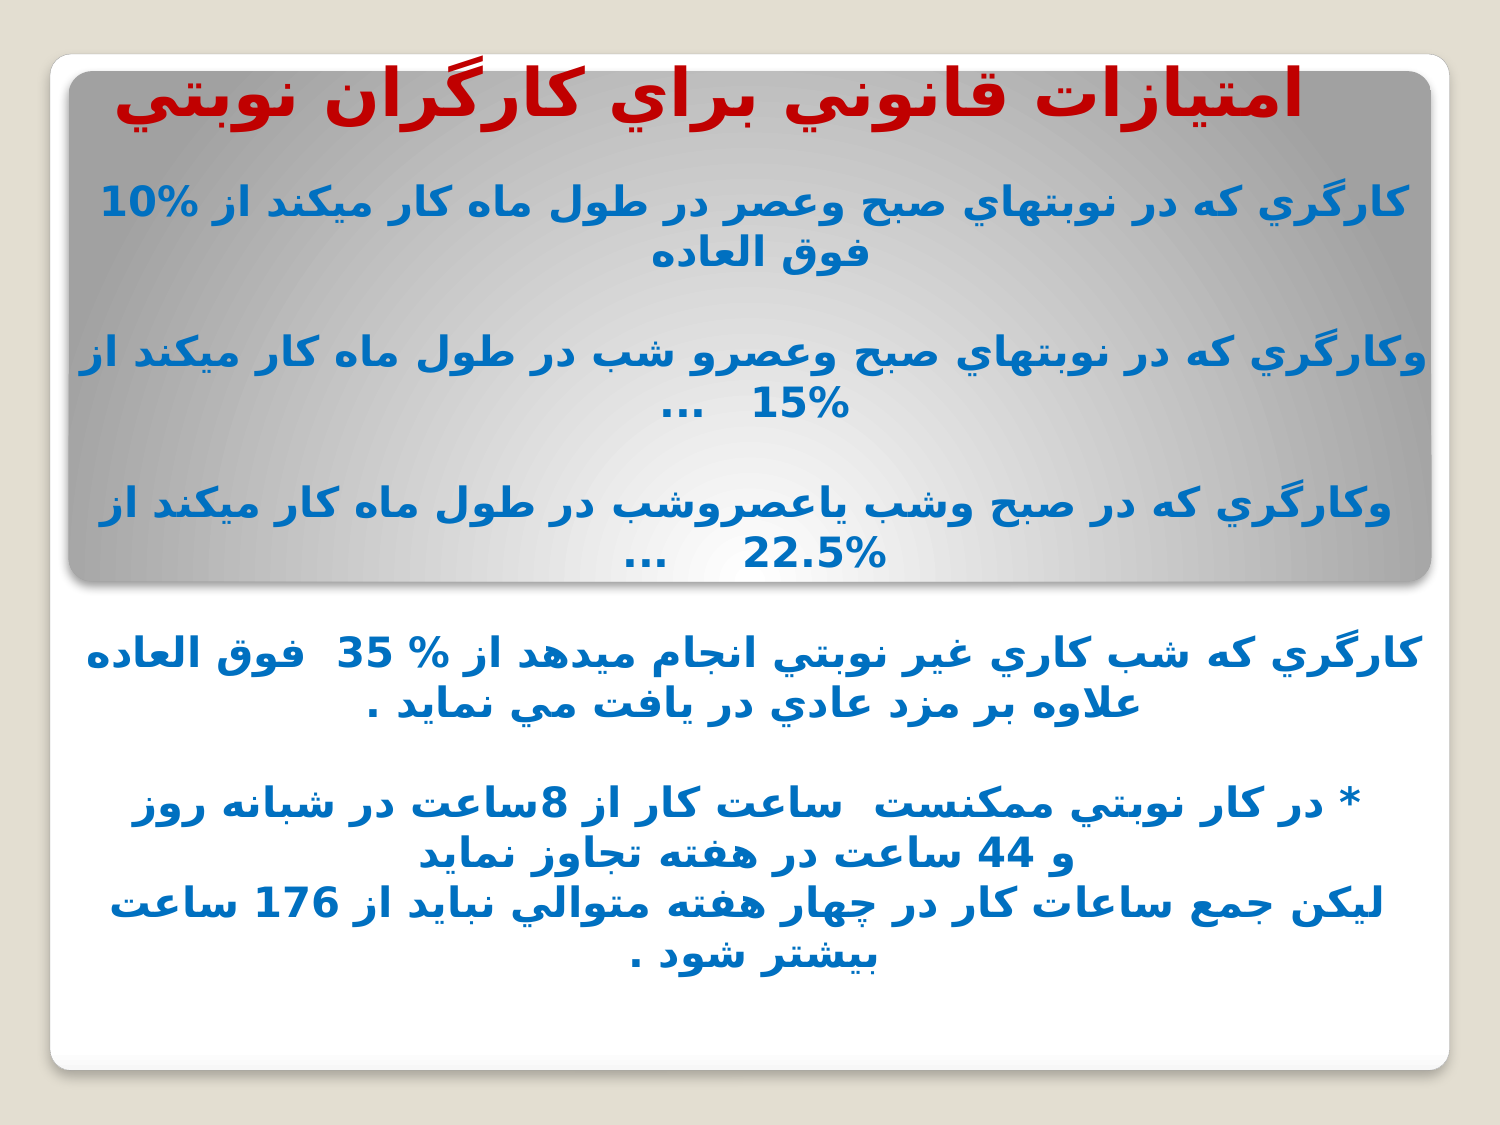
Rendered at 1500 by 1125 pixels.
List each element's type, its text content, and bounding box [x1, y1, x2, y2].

subtitle كارگري كه در نوبتهاي صبح وعصر در طول ماه كار ميكند از %10 فوق العاده وكارگري كه در نوبتهاي صبح وعصرو شب در طول ماه كار ميكند از %15 ... وكارگري كه در صبح وشب ياعصروشب در طول ماه كار ميكند از%22.5 ... كارگري كه شب كاري غير نوبتي انجام ميدهد از % 35 فوق العاده علاوه بر مزد عادي در يافت مي نمايد . * در كار نوبتي ممكنست ساعت كار از 8ساعت در شبانه روز و 44 ساعت در هفته تجاوز نمايد ليكن جمع ساعات كار در چهار هفته متوالي نبايد از 176 ساعت بيشتر شود . [50, 174, 1450, 1125]
title امتيازات قانوني براي كارگران نوبتي [0, 0, 1500, 138]
